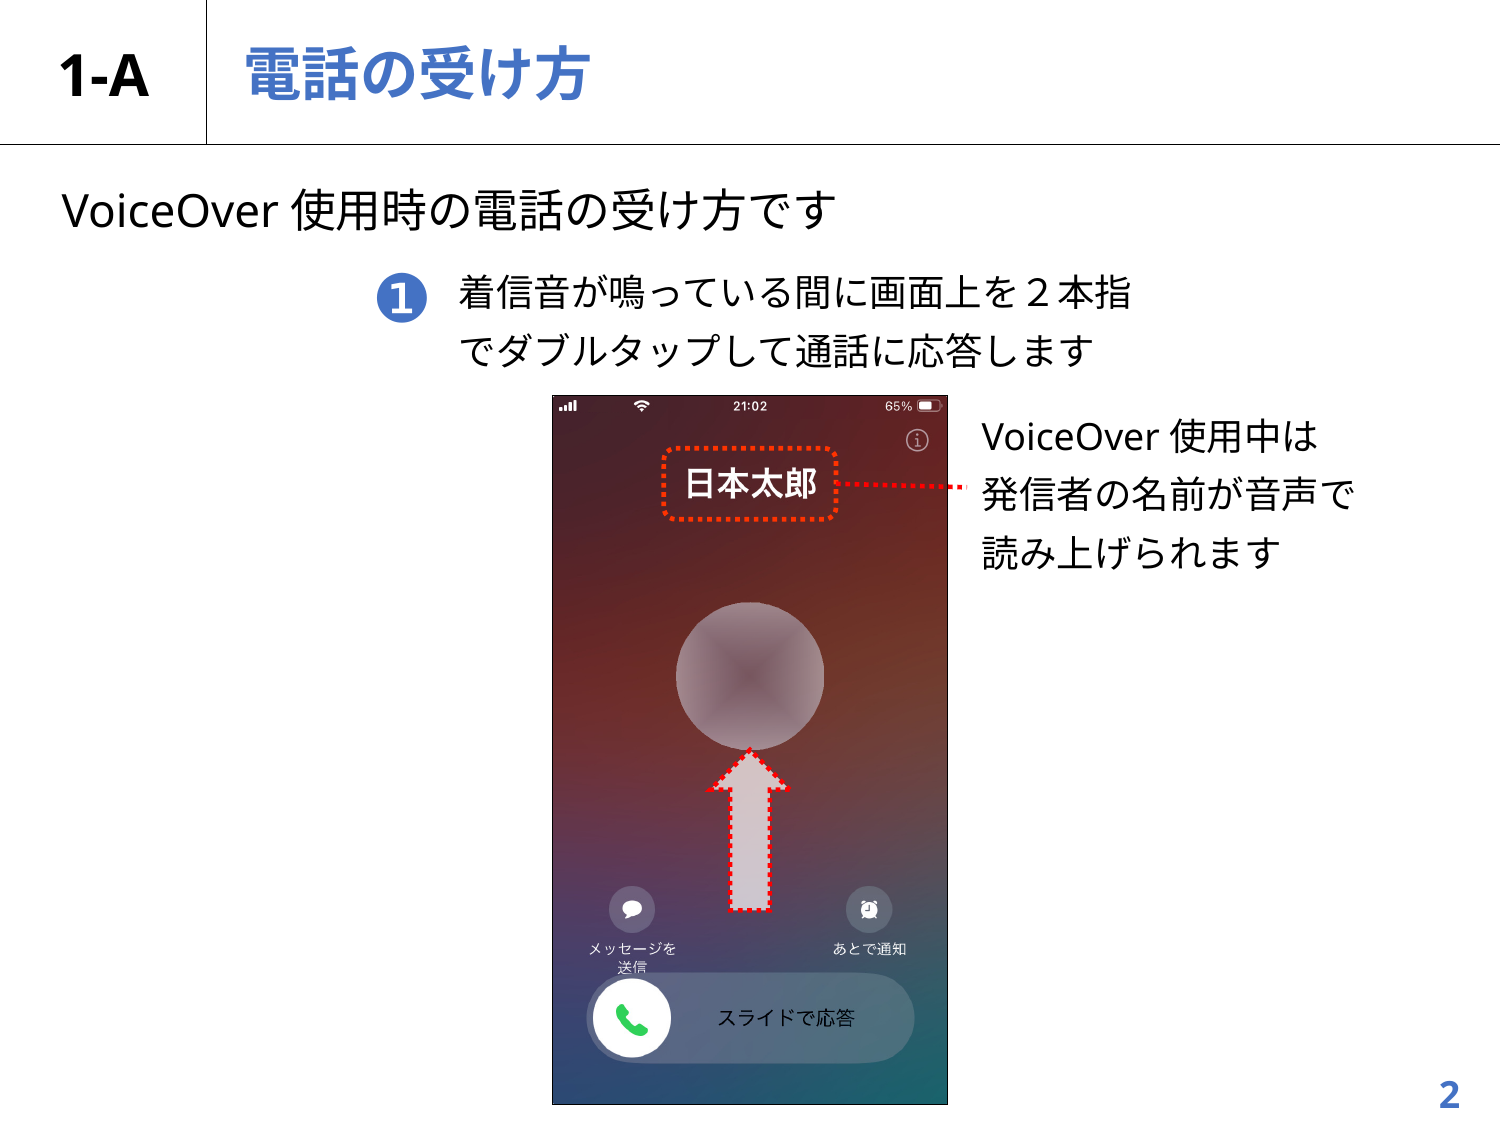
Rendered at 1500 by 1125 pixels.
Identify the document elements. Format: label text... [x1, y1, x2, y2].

picture [552, 395, 948, 1105]
text_box VoiceOver使用中は 発信者の名前が音声で 読み上げられます [966, 392, 1422, 583]
text_box 2 [1399, 1063, 1500, 1123]
text_box VoiceOver使用時の電話の受け方です [46, 180, 1422, 274]
title 電話の受け方 [228, 36, 1472, 116]
text_box 1-A [0, 0, 207, 147]
text_box ❶ [358, 274, 435, 343]
text_box 着信音が鳴っている間に画面上を２本指でダブルタップして通話に応答します [443, 274, 1171, 381]
